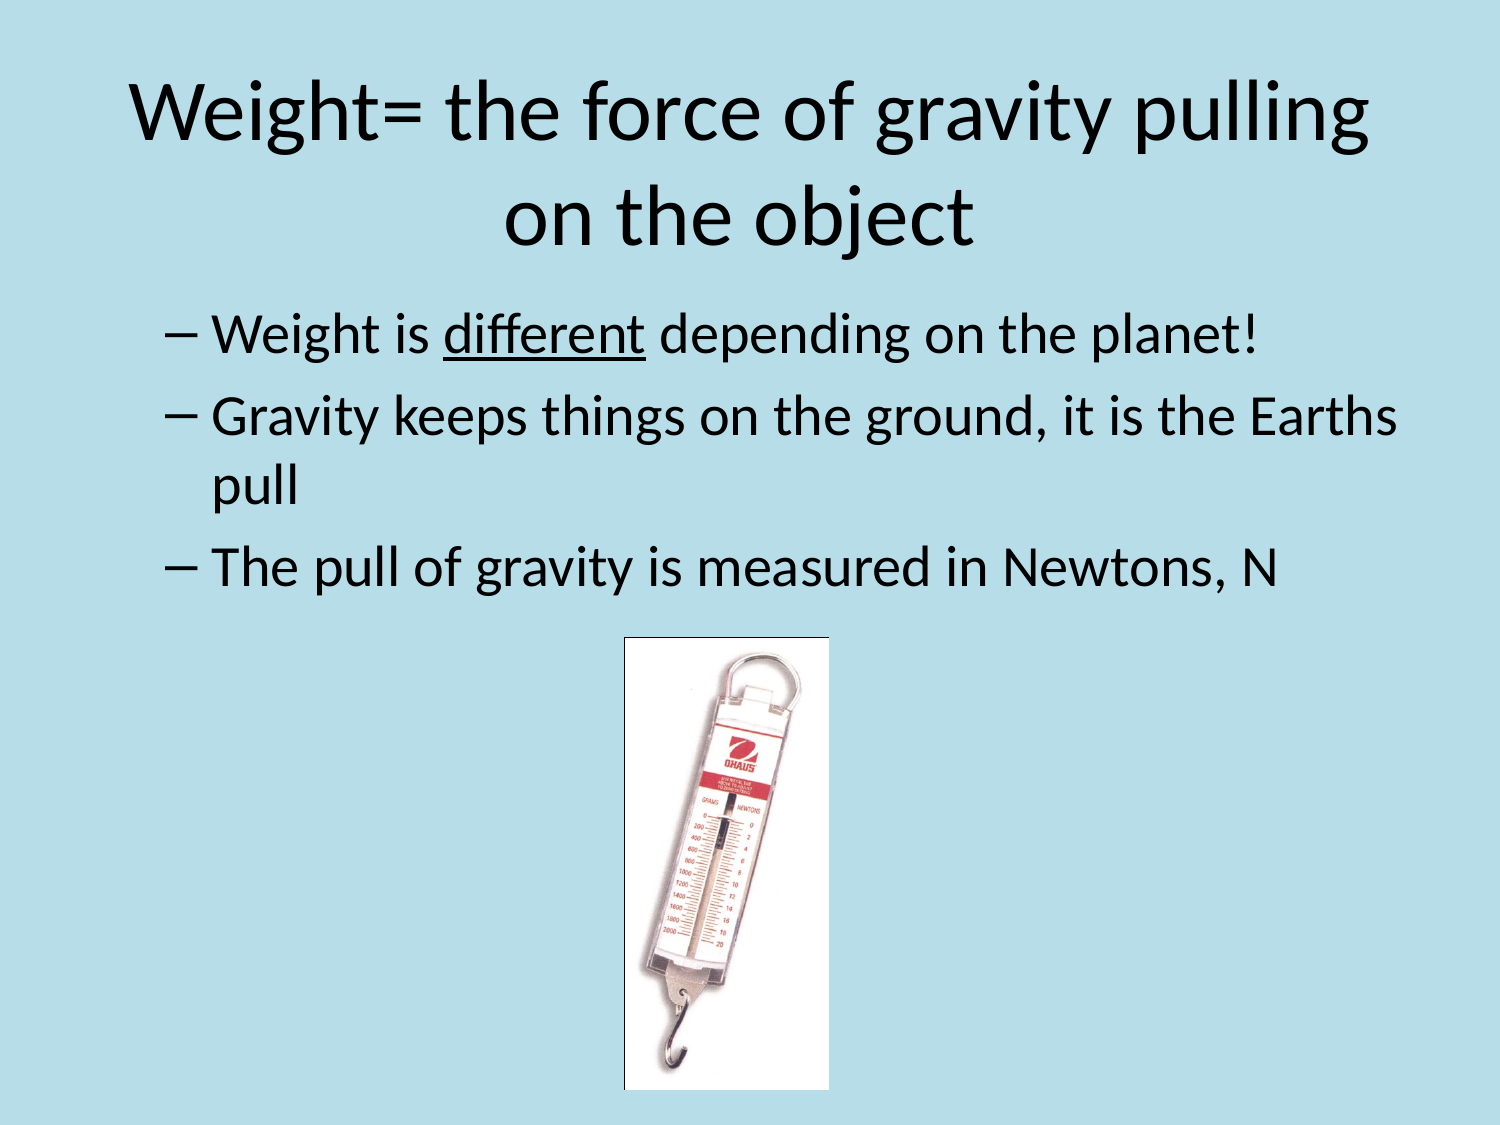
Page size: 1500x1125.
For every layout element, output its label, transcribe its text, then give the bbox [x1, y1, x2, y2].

title Weight= the force of gravity pulling on the object [75, 45, 1425, 287]
list Weight is different depending on the planet! Gravity keeps things on the ground, it is the Earths pull The pull of gravity is measured in Newtons, N [75, 287, 1425, 625]
picture [624, 637, 829, 1091]
